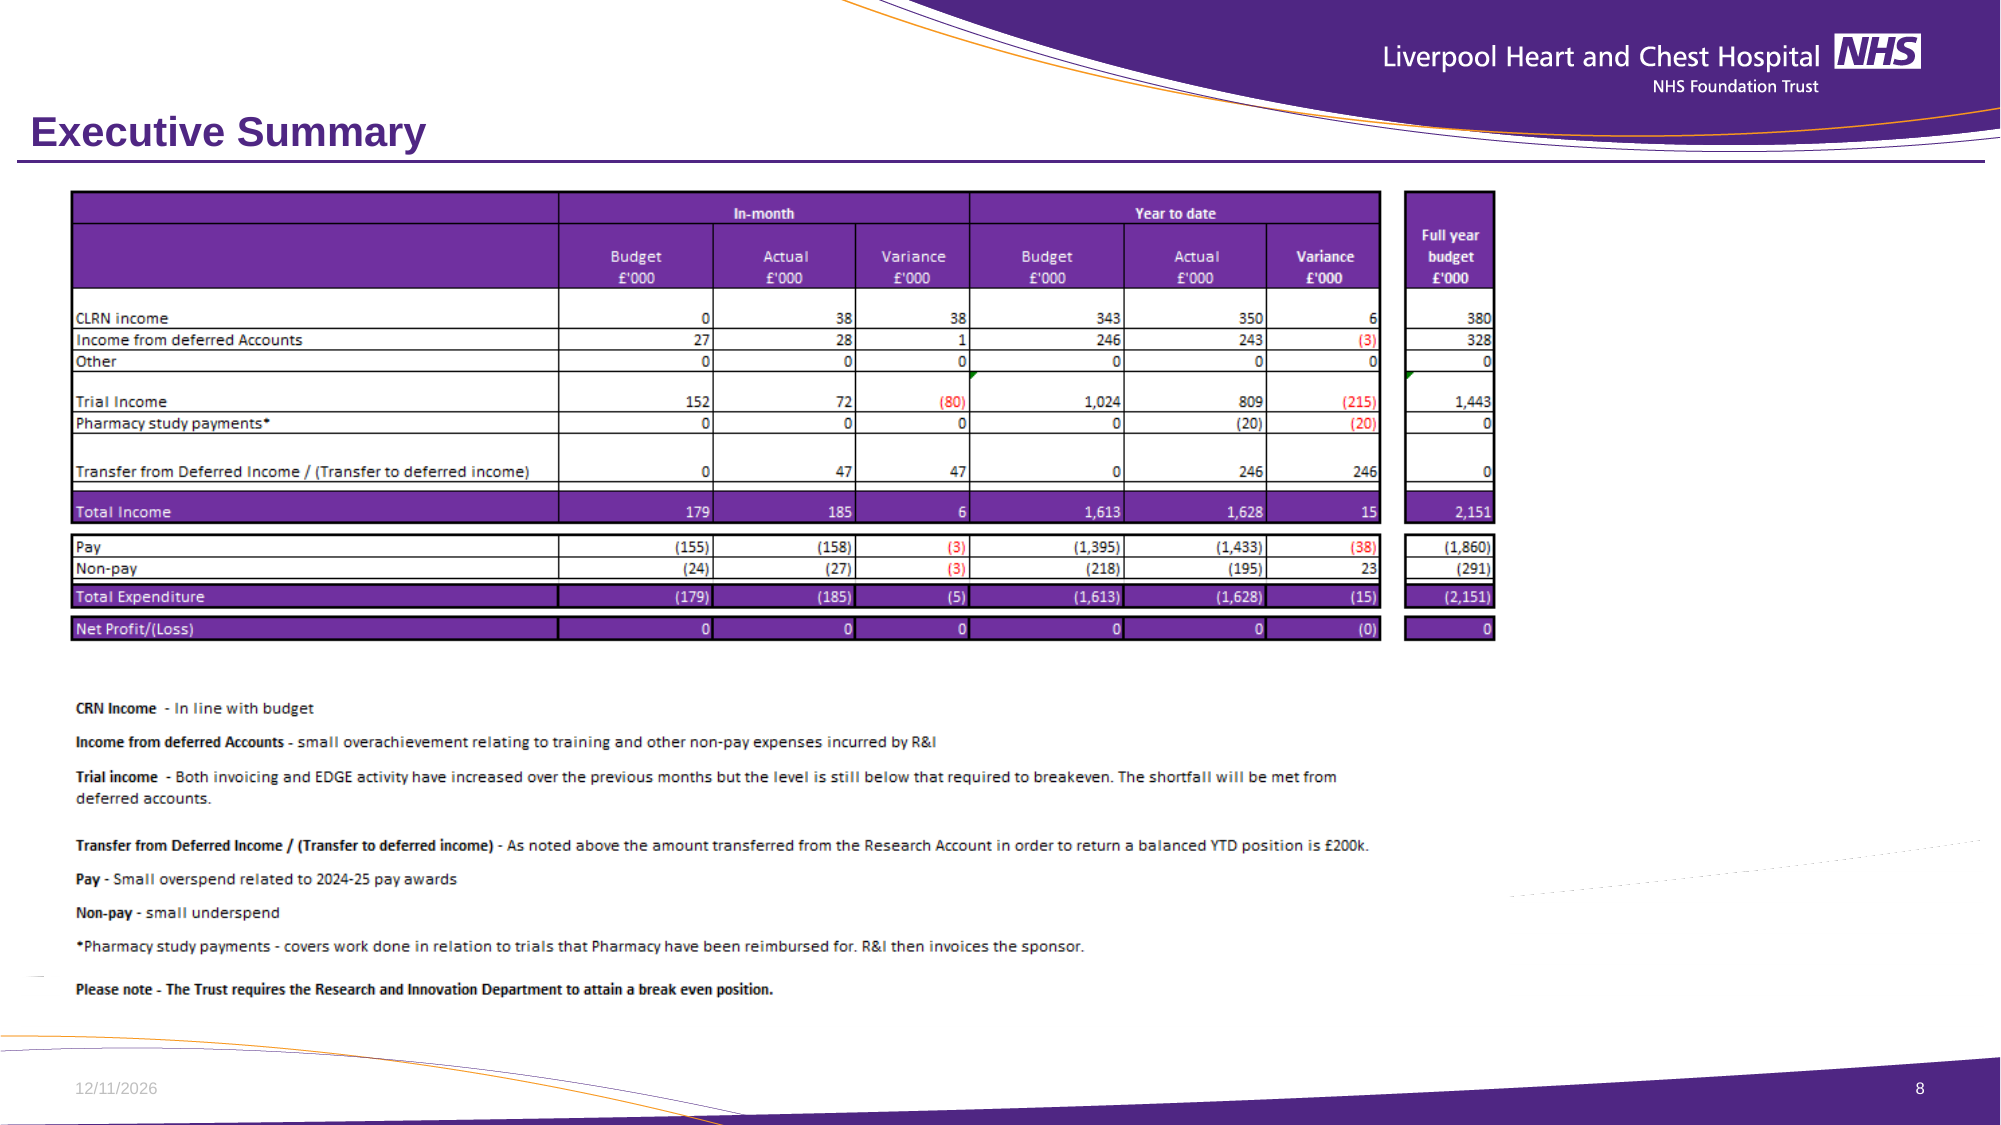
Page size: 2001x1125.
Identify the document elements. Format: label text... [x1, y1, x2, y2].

picture [0, 0, 2001, 1125]
title Executive Summary [15, 24, 1896, 163]
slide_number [60, 1058, 511, 1118]
slide_number 8 [1489, 1058, 1940, 1118]
